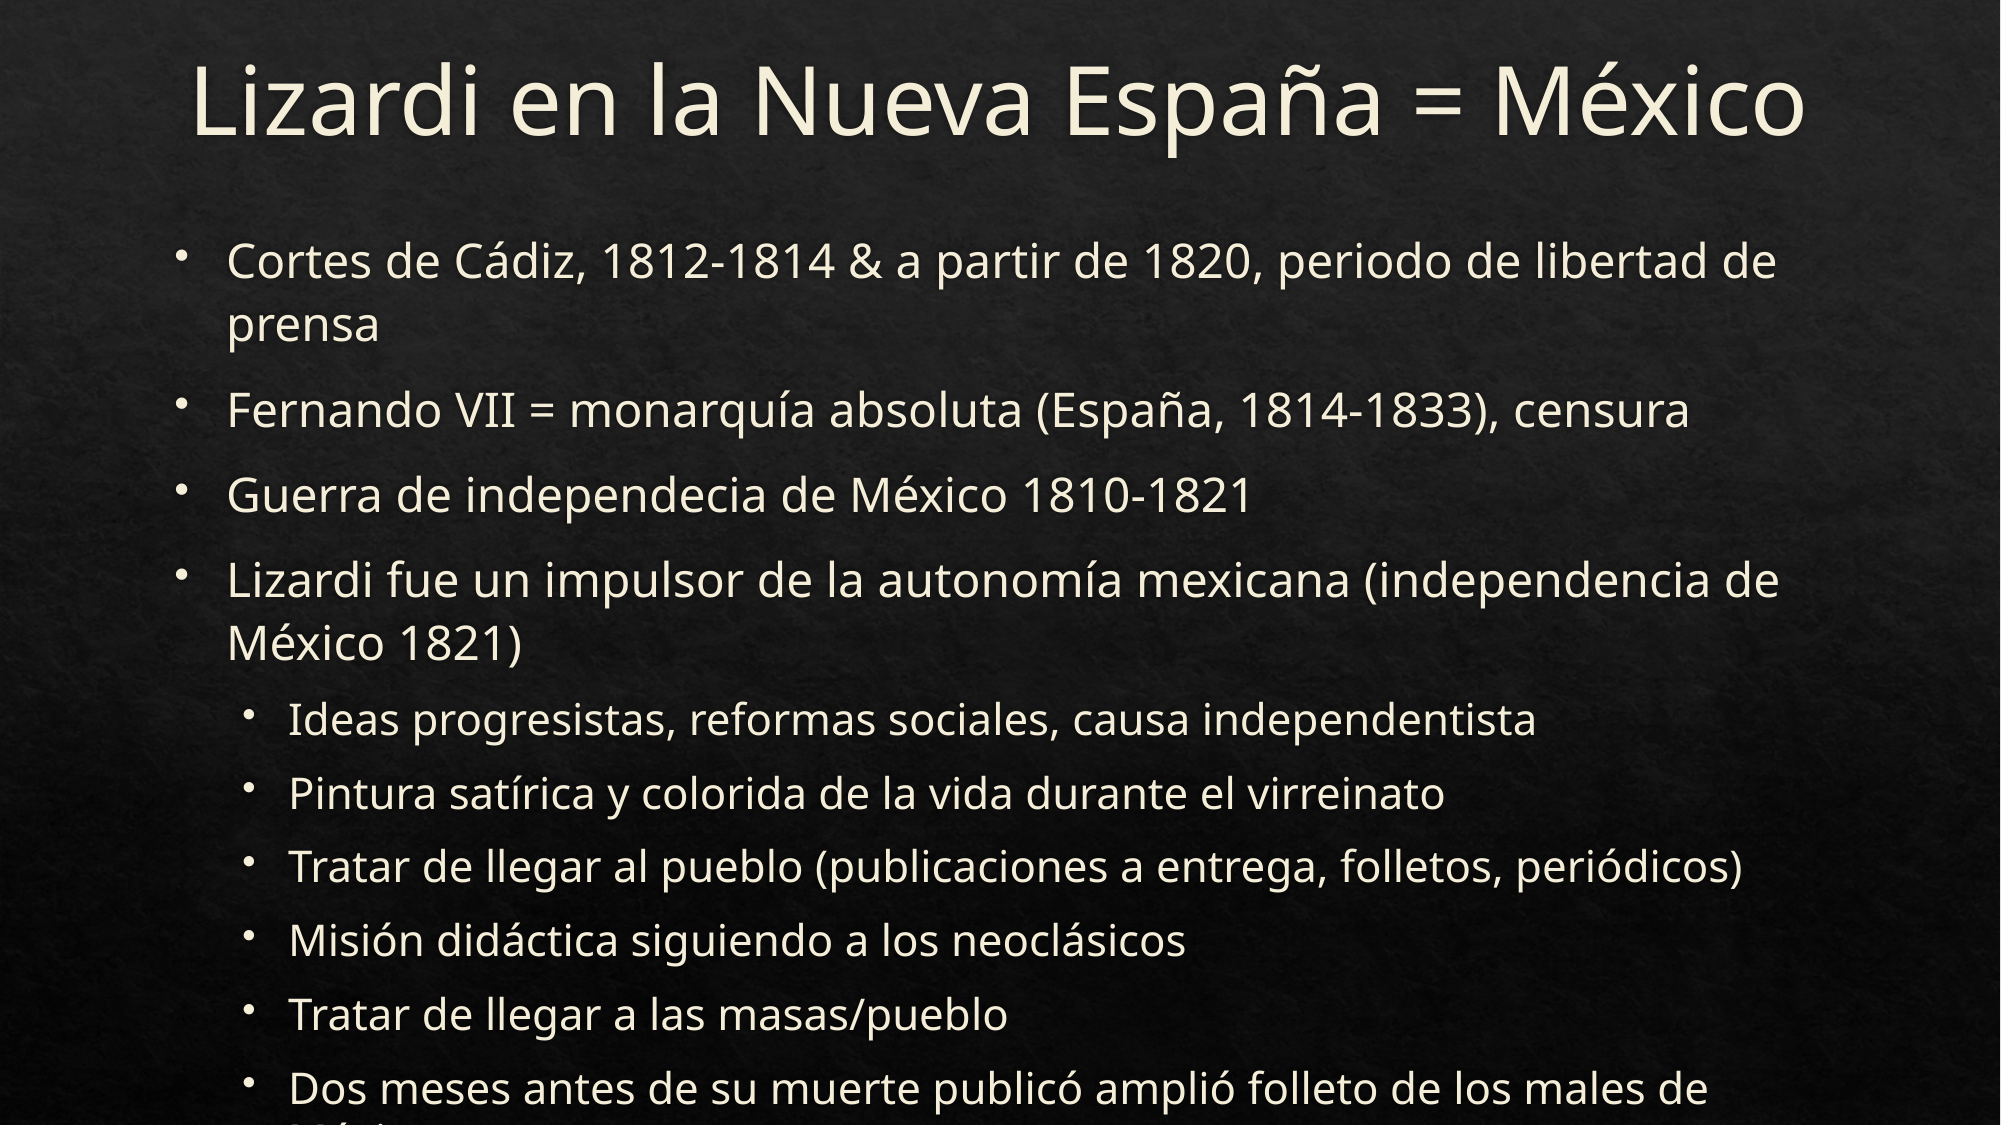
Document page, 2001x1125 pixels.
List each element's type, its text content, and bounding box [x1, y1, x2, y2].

title Lizardi en la Nueva España = México [149, 23, 1849, 186]
list Cortes de Cádiz, 1812-1814 & a partir de 1820, periodo de libertad de prensa Fernando VII = monarquía absoluta (España, 1814-1833), censura Guerra de independecia de México 1810-1821 Lizardi fue un impulsor de la autonomía mexicana (independencia de México 1821) Ideas progresistas, reformas sociales, causa independentista Pintura satírica y colorida de la vida durante el virreinato Tratar de llegar al pueblo (publicaciones a entrega, folletos, periódicos) Misión didáctica siguiendo a los neoclásicos Tratar de llegar a las masas/pueblo Dos meses antes de su muerte publicó amplió folleto de los males de México [154, 217, 1854, 1067]
